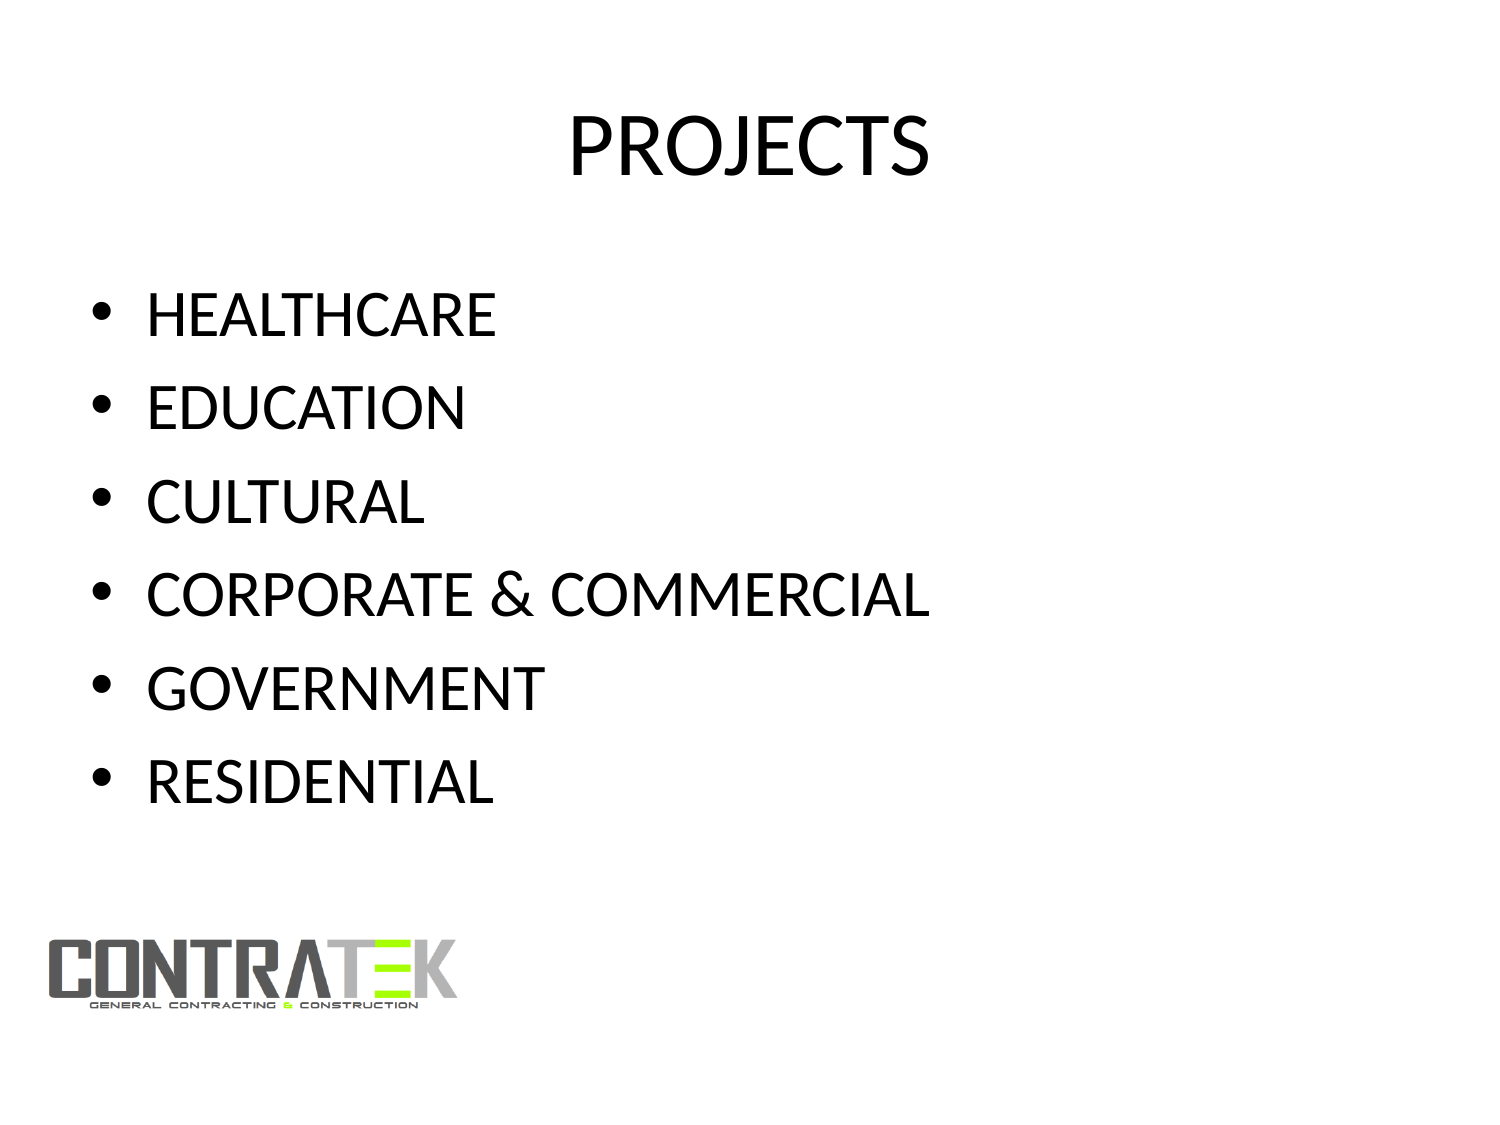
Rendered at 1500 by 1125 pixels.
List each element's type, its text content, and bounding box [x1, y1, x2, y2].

title PROJECTS [75, 45, 1425, 233]
picture [0, 935, 576, 1125]
list HEALTHCARE EDUCATION CULTURAL CORPORATE & COMMERCIAL GOVERNMENT RESIDENTIAL [75, 262, 1425, 1005]
